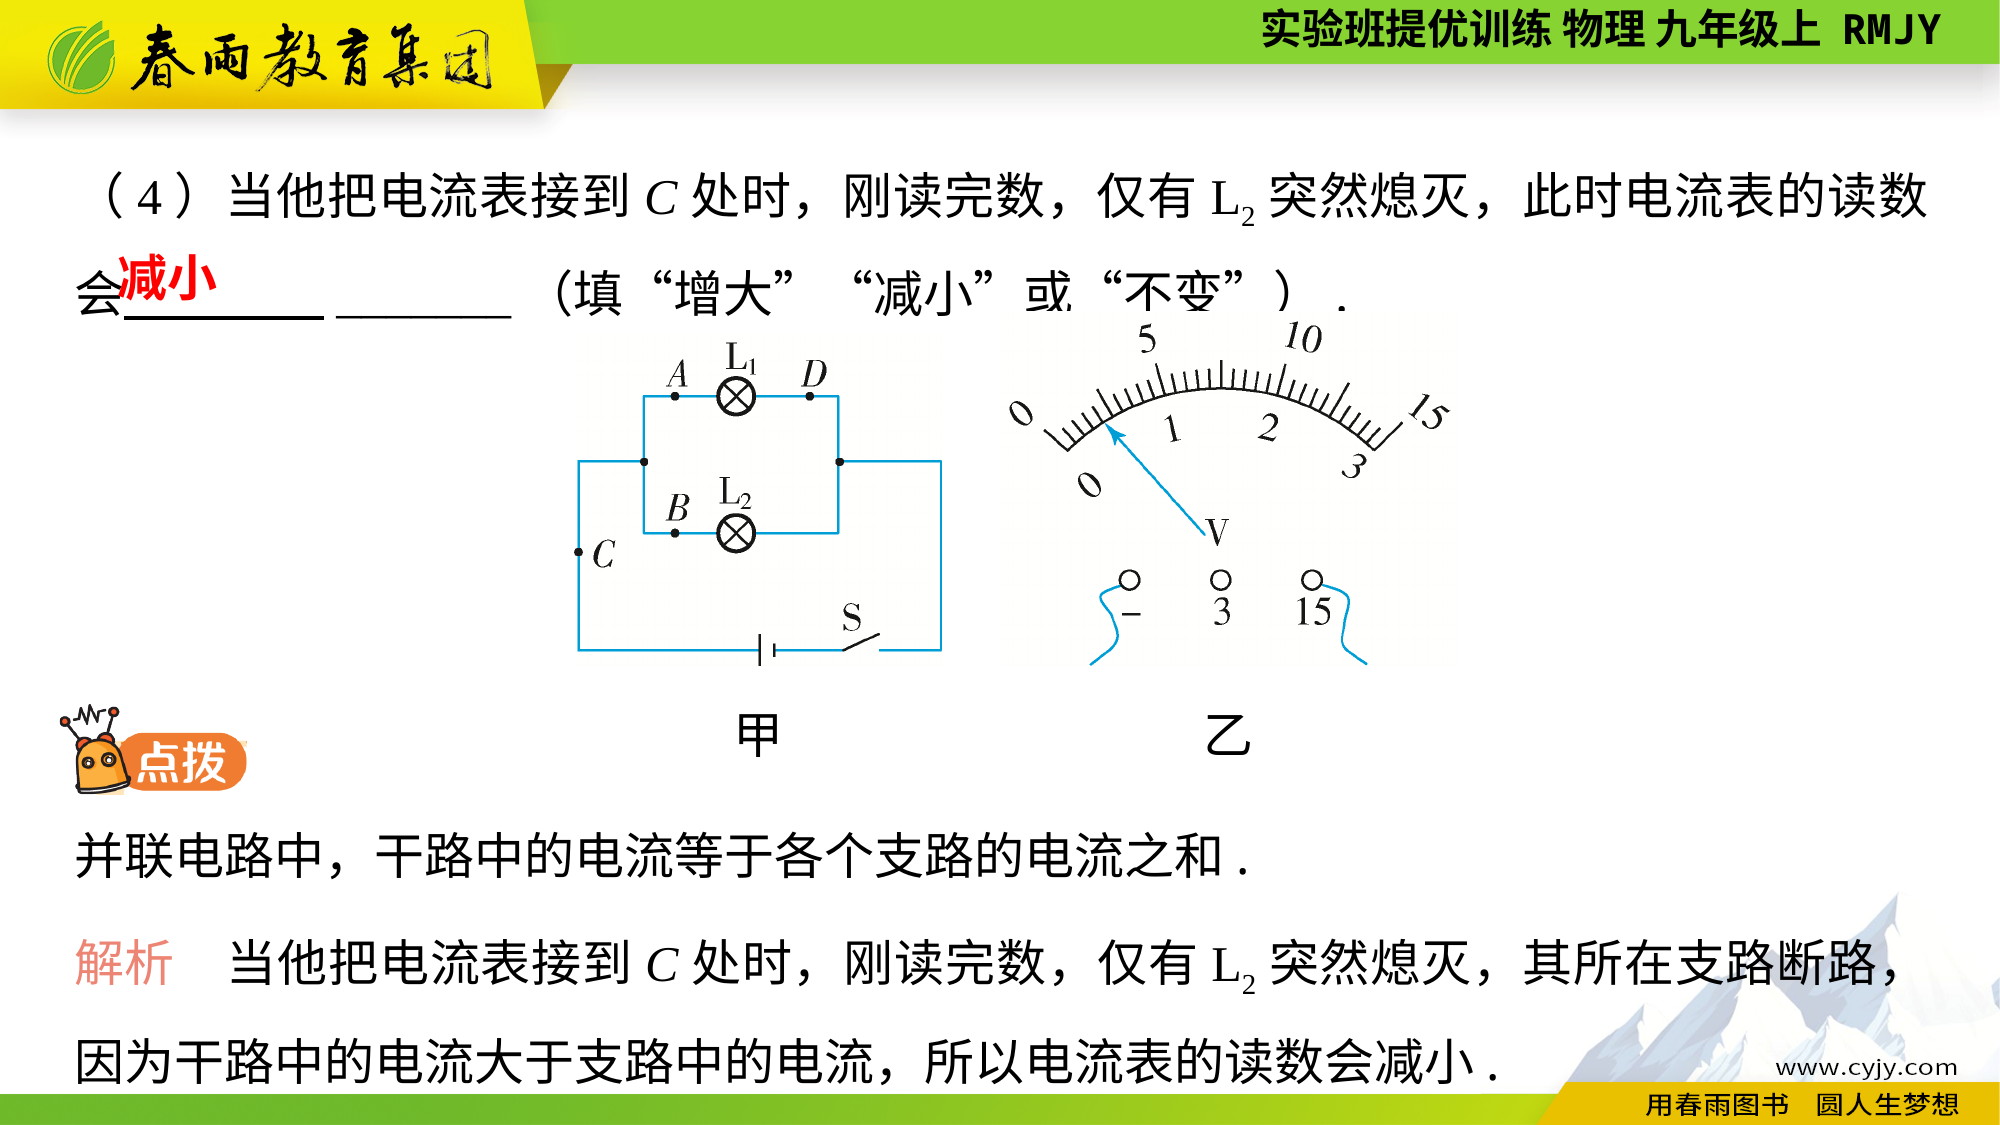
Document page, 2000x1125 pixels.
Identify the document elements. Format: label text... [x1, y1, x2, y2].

text_box 减小 [103, 208, 233, 314]
picture [0, 0, 2000, 1125]
text_box 甲 [718, 675, 799, 771]
text_box 乙 [1188, 674, 1269, 771]
list （4）当他把电流表接到C处时，刚读完数，仅有L2突然熄灭，此时电流表的读数会 _______（填“增大”“减小”或“不变”）. [59, 122, 1944, 308]
text_box 解析 当他把电流表接到C处时，刚读完数，仅有L2突然熄灭，其所在支路断路，因为干路中的电流大于支路中的电流，所以电流表的读数会减小. [59, 890, 1944, 1098]
text_box 并联电路中，干路中的电流等于各个支路的电流之和. [59, 786, 1944, 890]
